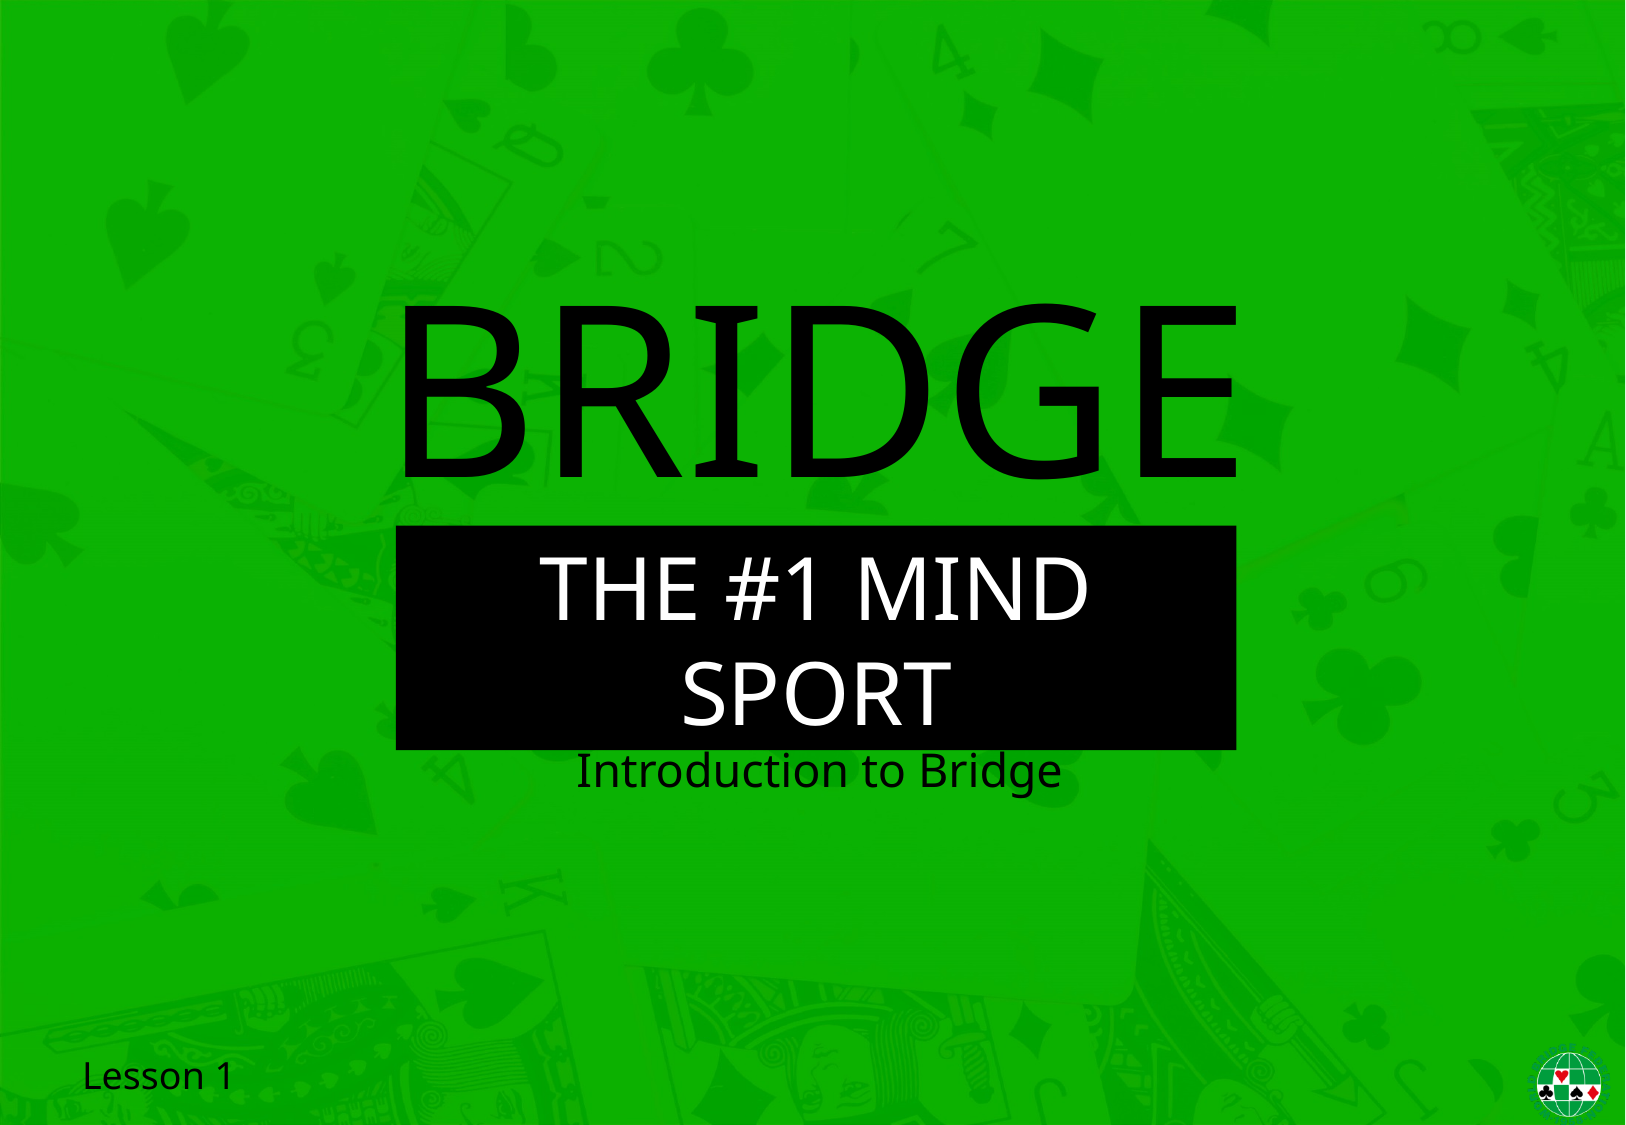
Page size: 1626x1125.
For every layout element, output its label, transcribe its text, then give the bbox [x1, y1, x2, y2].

picture [0, 0, 1626, 1125]
subtitle Introduction to Bridge [517, 739, 1123, 836]
text_box Lesson 1 [22, 1049, 296, 1117]
